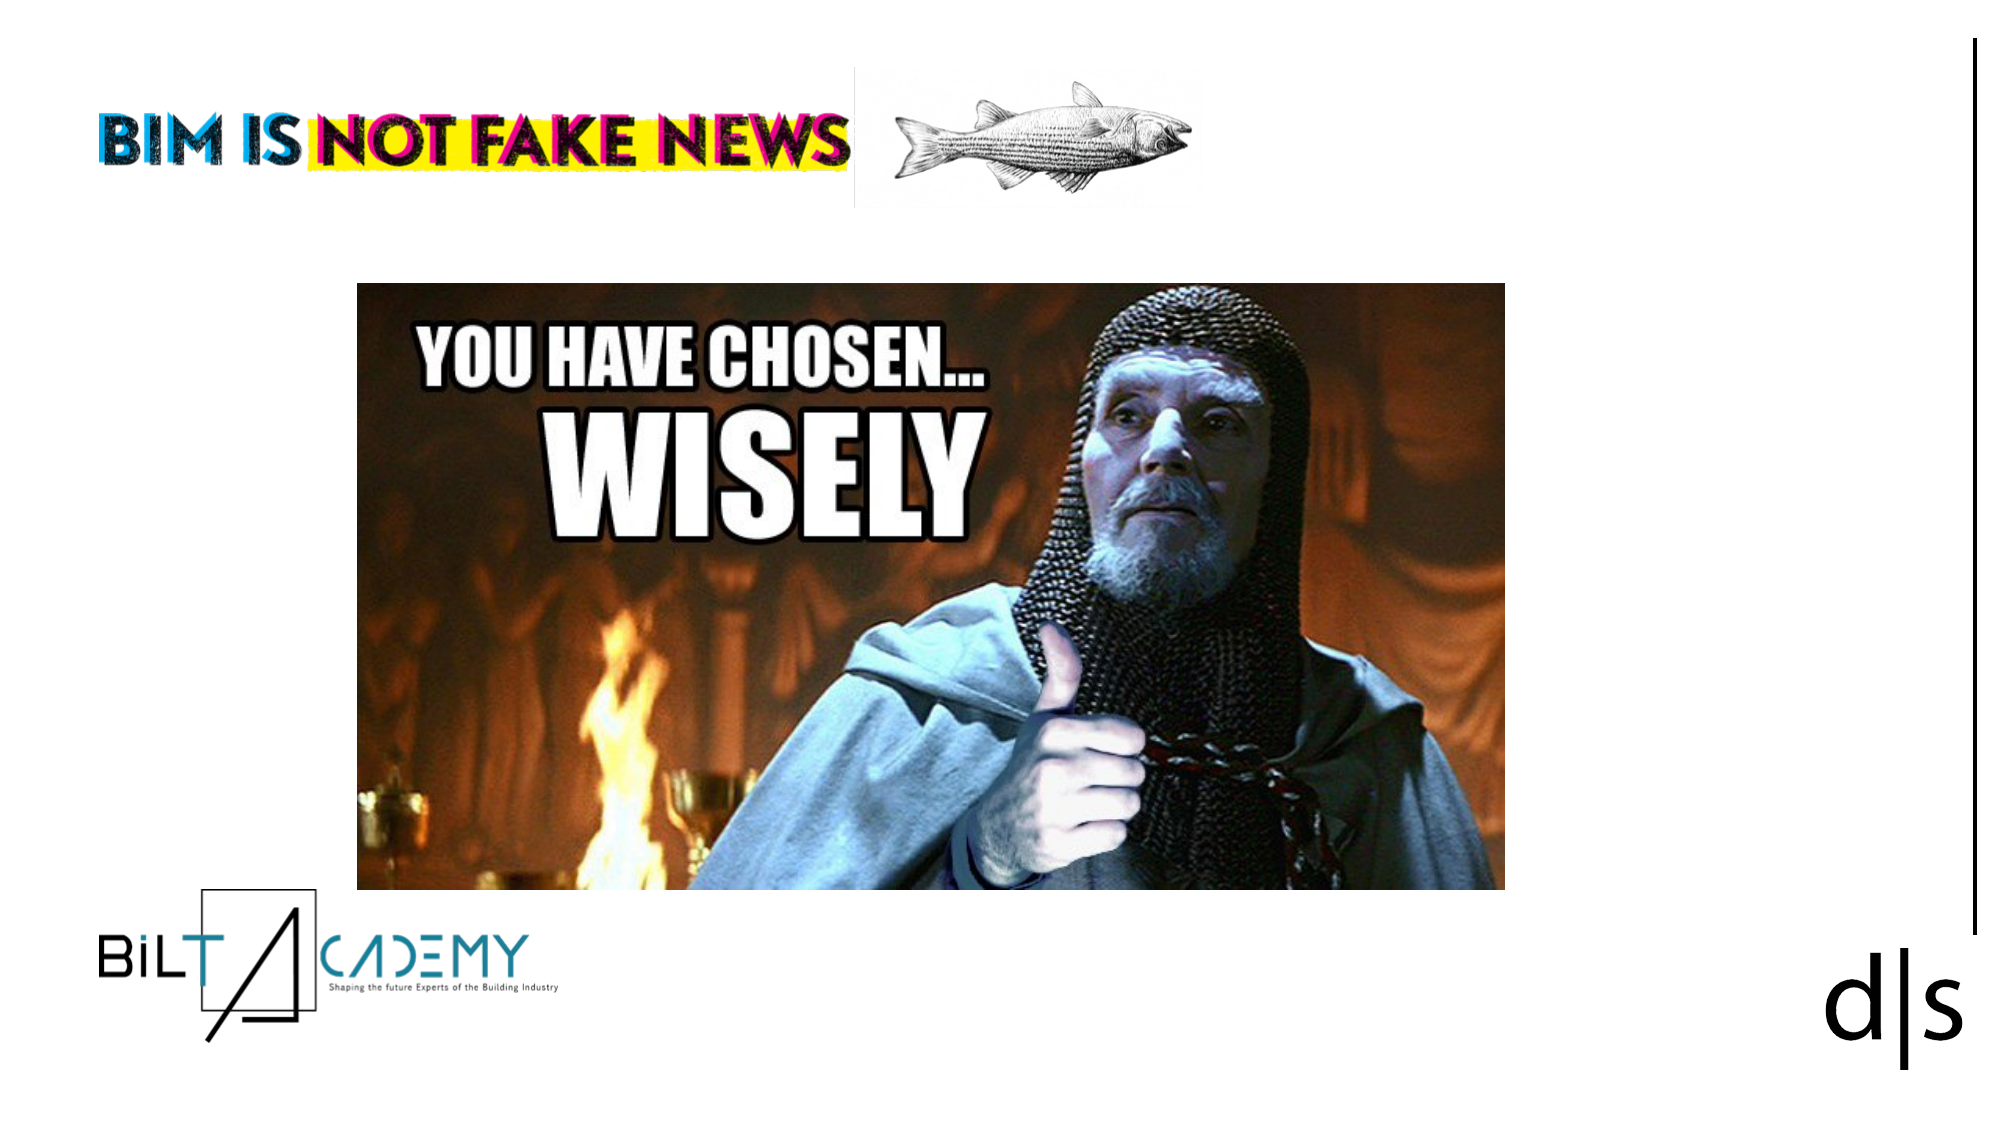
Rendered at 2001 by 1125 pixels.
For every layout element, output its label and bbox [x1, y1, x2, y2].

picture [99, 283, 1505, 1043]
picture [1821, 935, 1974, 1088]
picture [107, 118, 121, 134]
picture [99, 67, 1201, 208]
picture [108, 140, 123, 153]
